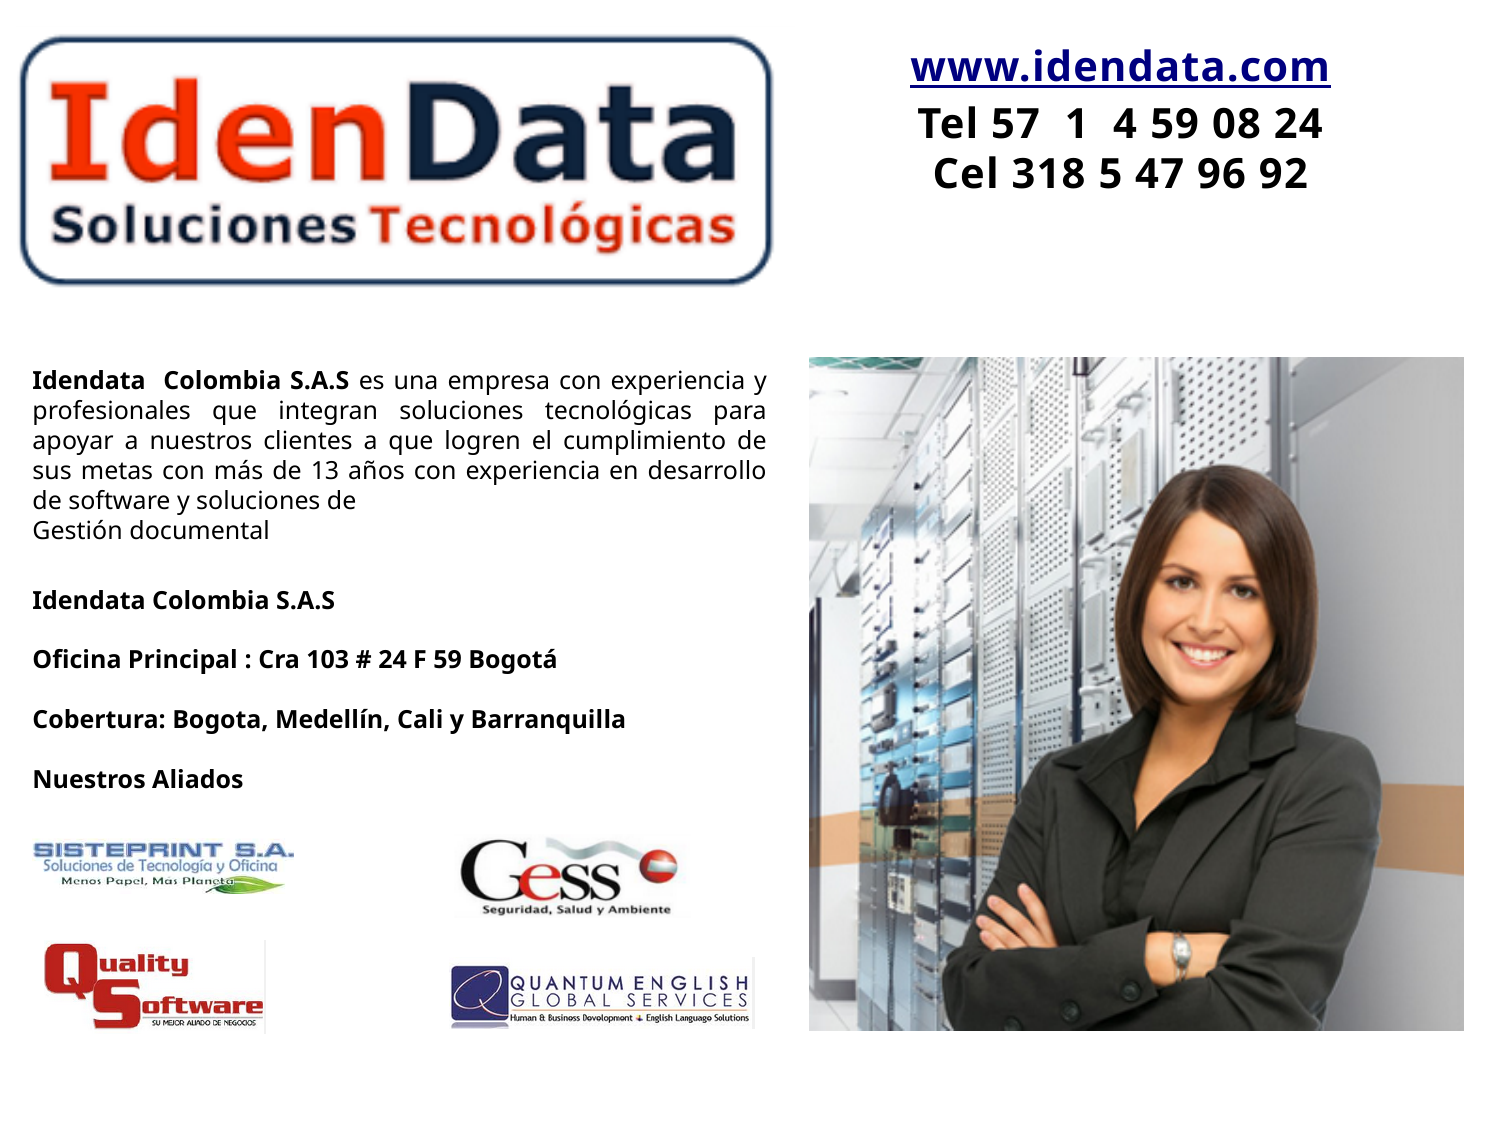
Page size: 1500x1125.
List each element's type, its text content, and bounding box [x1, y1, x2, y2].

picture [808, 356, 1464, 1031]
picture [16, 25, 795, 303]
picture [43, 940, 266, 1034]
picture [448, 956, 755, 1030]
text_box www.idendata.com Tel 57 1 4 59 08 24 Cel 318 5 47 96 92 [895, 32, 1346, 205]
text_box Idendata Colombia S.A.S es una empresa con experiencia y profesionales que integran soluciones tecnológicas para apoyar a nuestros clientes a que logren el cumplimiento de sus metas con más de 13 años con experiencia en desarrollo de software y soluciones de Gestión documental Idendata Colombia S.A.S Oficina Principal : Cra 103 # 24 F 59 Bogotá Cobertura: Bogota, Medellín, Cali y Barranquilla Nuestros Aliados [17, 357, 783, 901]
picture [454, 834, 692, 919]
picture [29, 834, 302, 898]
